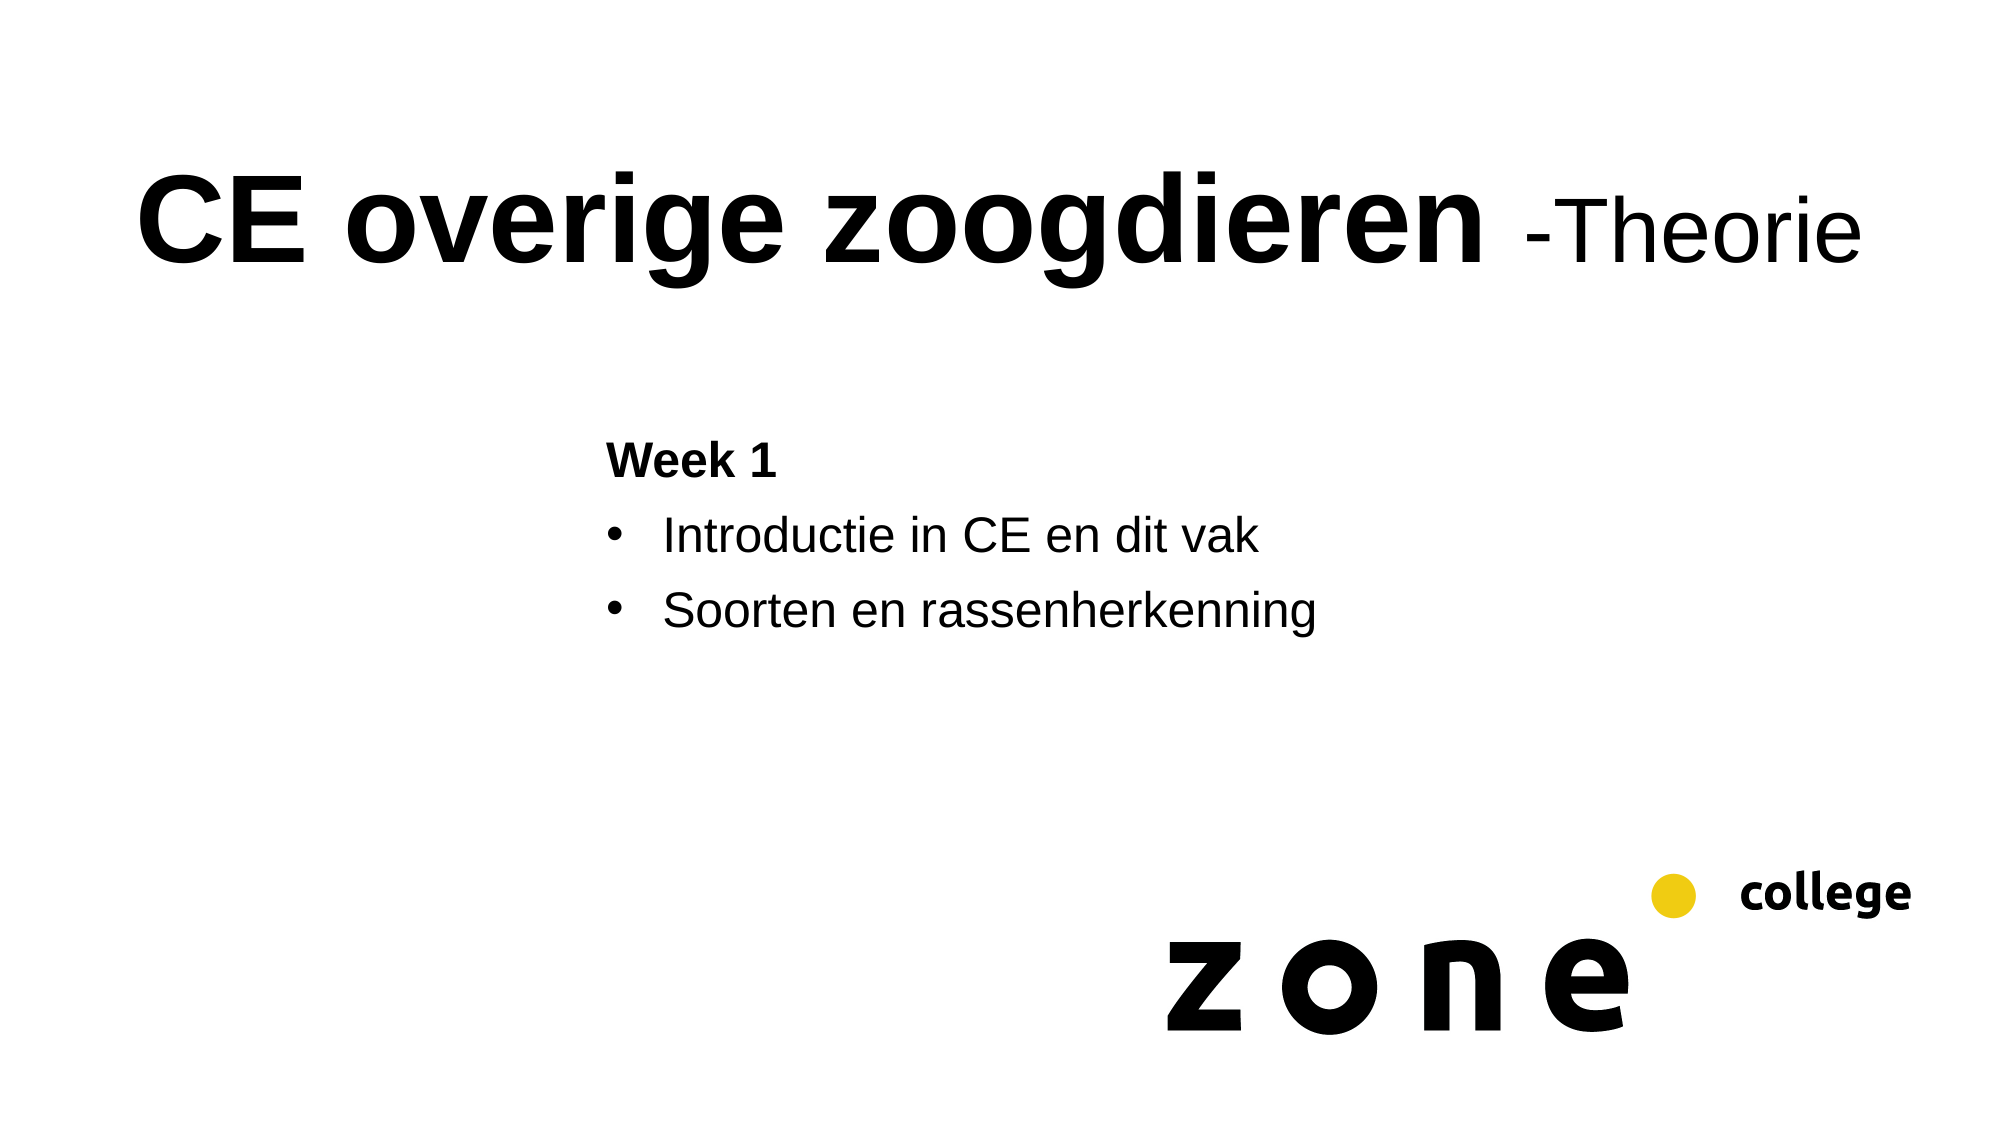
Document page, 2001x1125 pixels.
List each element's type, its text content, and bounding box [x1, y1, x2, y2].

title CE overige zoogdieren -Theorie [0, 76, 2000, 297]
picture [1167, 869, 1911, 1035]
subtitle Week 1 Introductie in CE en dit vak Soorten en rassenherkenning [590, 426, 1409, 699]
